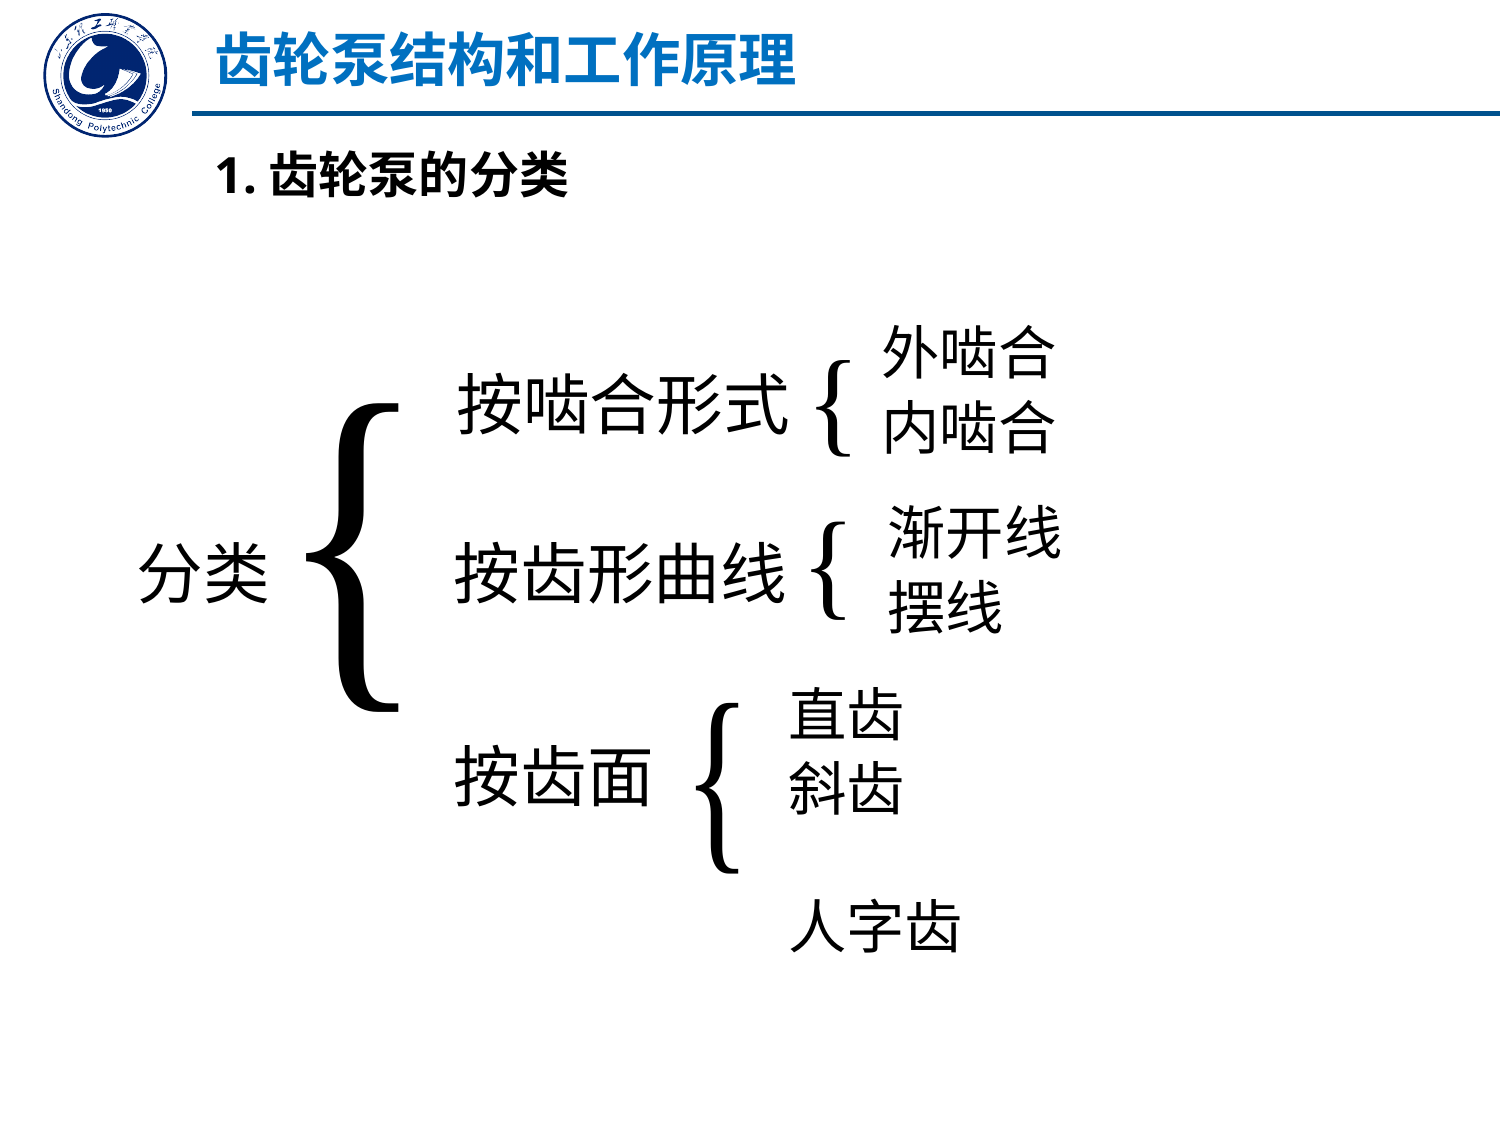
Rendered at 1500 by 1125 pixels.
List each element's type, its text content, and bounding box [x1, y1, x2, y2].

picture [43, 7, 174, 138]
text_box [260, 320, 468, 819]
text_box [6, 818, 1282, 1006]
text_box 按啮合形式 [472, 355, 794, 451]
text_box 按齿形曲线 [472, 524, 789, 620]
text_box 直齿 斜齿 人字齿 [774, 678, 1063, 900]
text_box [799, 334, 875, 491]
text_box 外啮合 内啮合 [866, 317, 1086, 476]
text_box 齿轮泵结构和工作原理 [199, 16, 1477, 102]
text_box 分类 [122, 524, 255, 620]
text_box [794, 495, 870, 655]
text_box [674, 657, 770, 933]
text_box 1.齿轮泵的分类 [199, 136, 1299, 271]
text_box 按齿面 [471, 727, 669, 822]
text_box 渐开线 摆线 [874, 497, 1427, 656]
